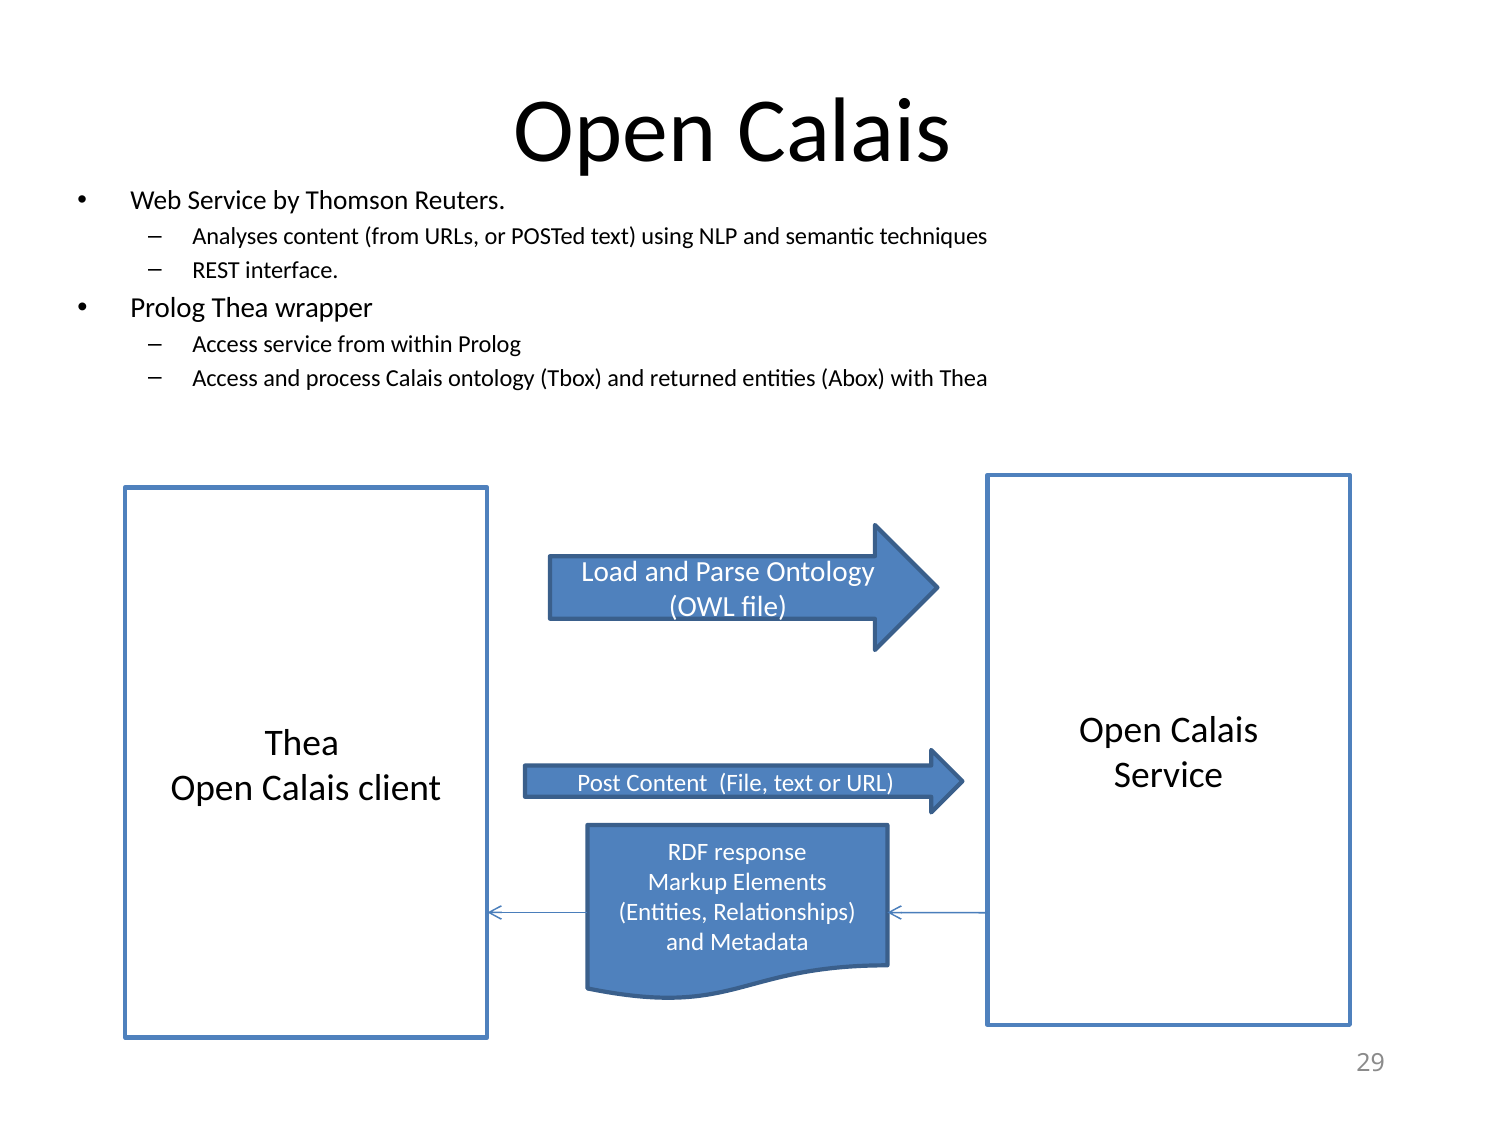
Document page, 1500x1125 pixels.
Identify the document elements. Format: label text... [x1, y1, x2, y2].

text_box Post Content (File, text or URL) [522, 748, 965, 815]
text_box Load and Parse Ontology (OWL file) [547, 523, 940, 652]
text_box Open Calais Service [985, 473, 1352, 1027]
slide_number 29 [1074, 1024, 1400, 1103]
text_box RDF response Markup Elements (Entities, Relationships) and Metadata [585, 822, 890, 1000]
title Open Calais [87, 24, 1400, 174]
text_box Thea Open Calais client [123, 485, 489, 1040]
list Web Service by Thomson Reuters. Analyses content (from URLs, or POSTed text) using NLP and semantic techniques REST interface. Prolog Thea wrapper Access service from within Prolog Access and process Calais ontology (Tbox) and returned entities (Abox) with Thea [62, 174, 1413, 400]
